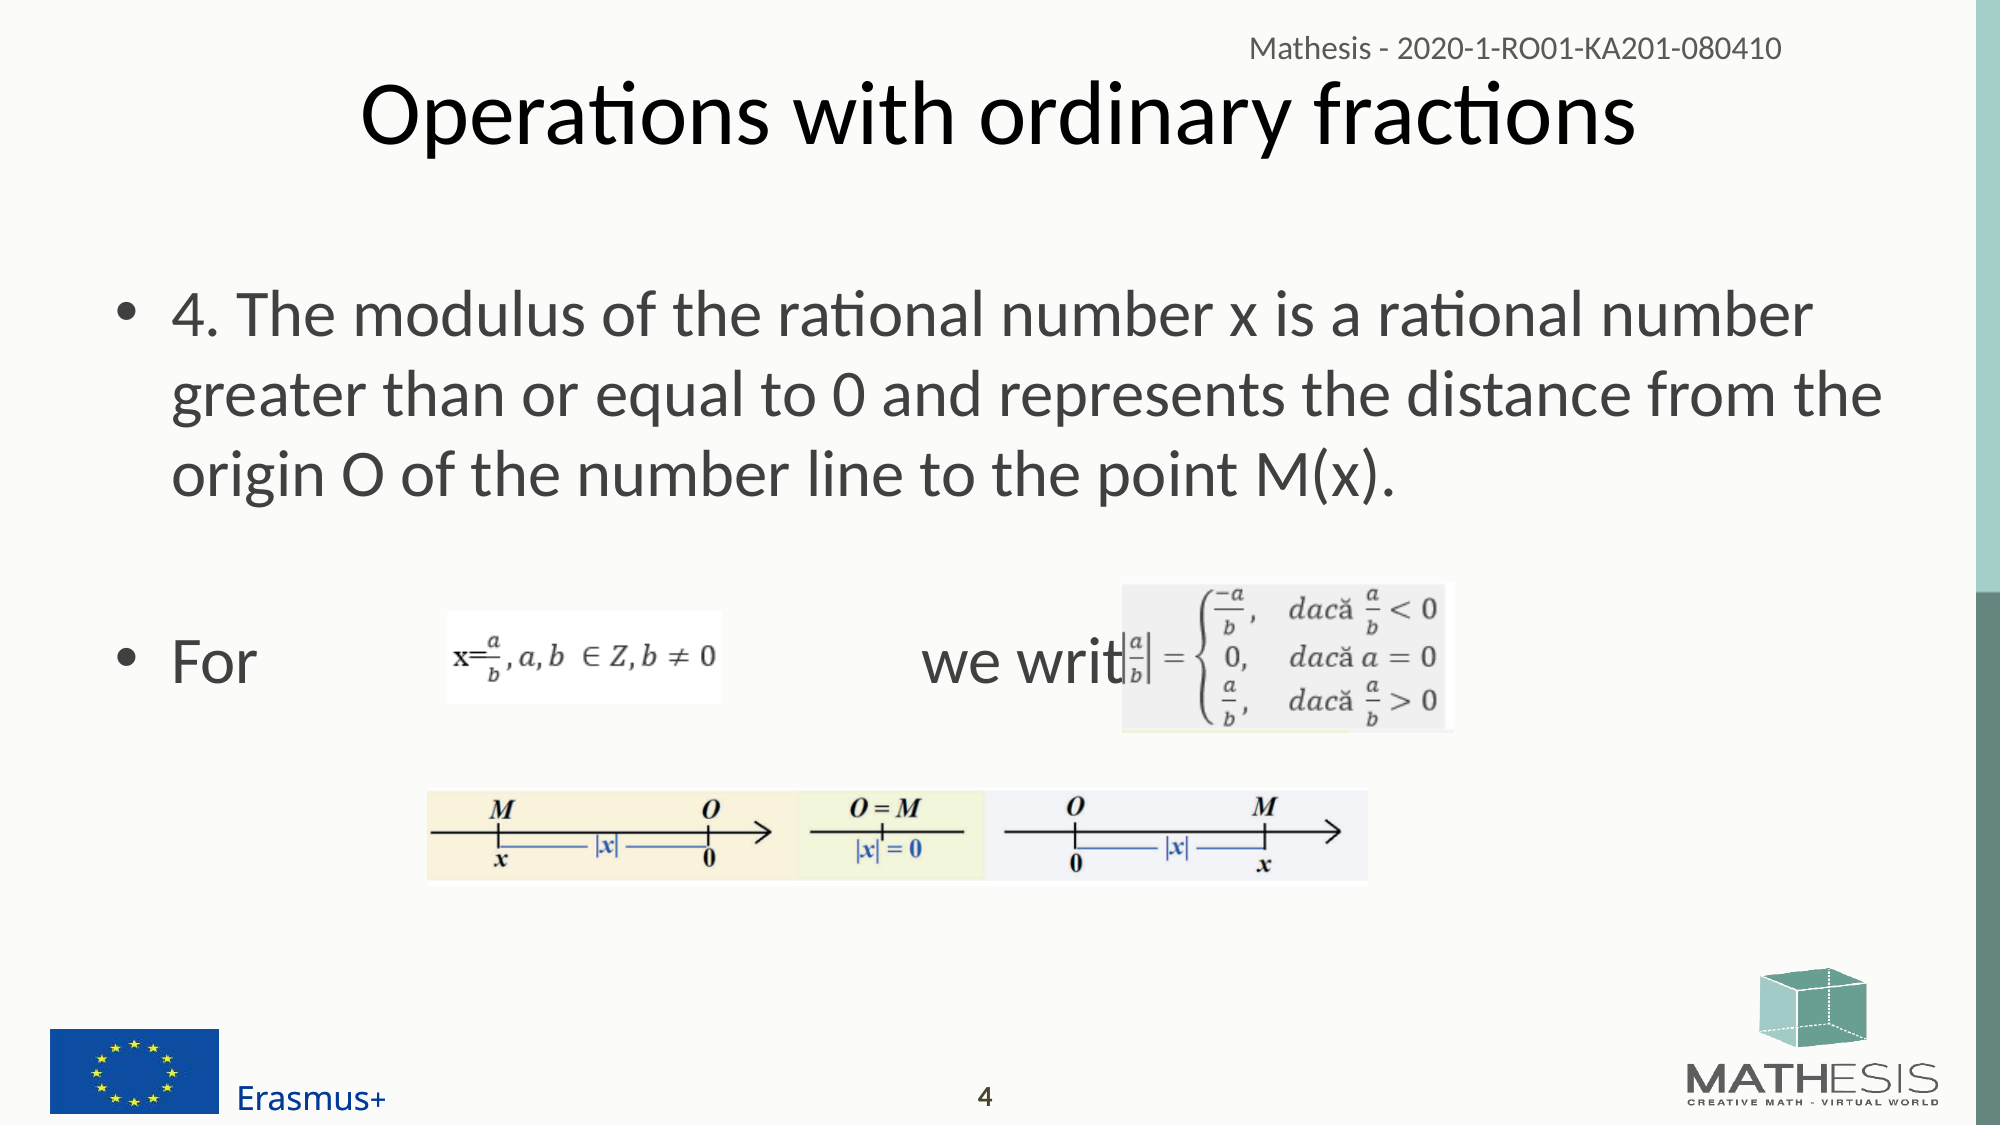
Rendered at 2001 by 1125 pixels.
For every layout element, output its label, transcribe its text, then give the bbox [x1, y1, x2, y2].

picture [1122, 582, 1455, 733]
title Operations with ordinary fractions [99, 45, 1900, 233]
picture [426, 788, 1368, 886]
picture [50, 1029, 219, 1114]
list 4. The modulus of the rational number x is a rational number greater than or equal to 0 and represents the distance from the origin O of the number line to the point M(x). For we write [99, 262, 1900, 1005]
picture [447, 611, 722, 705]
